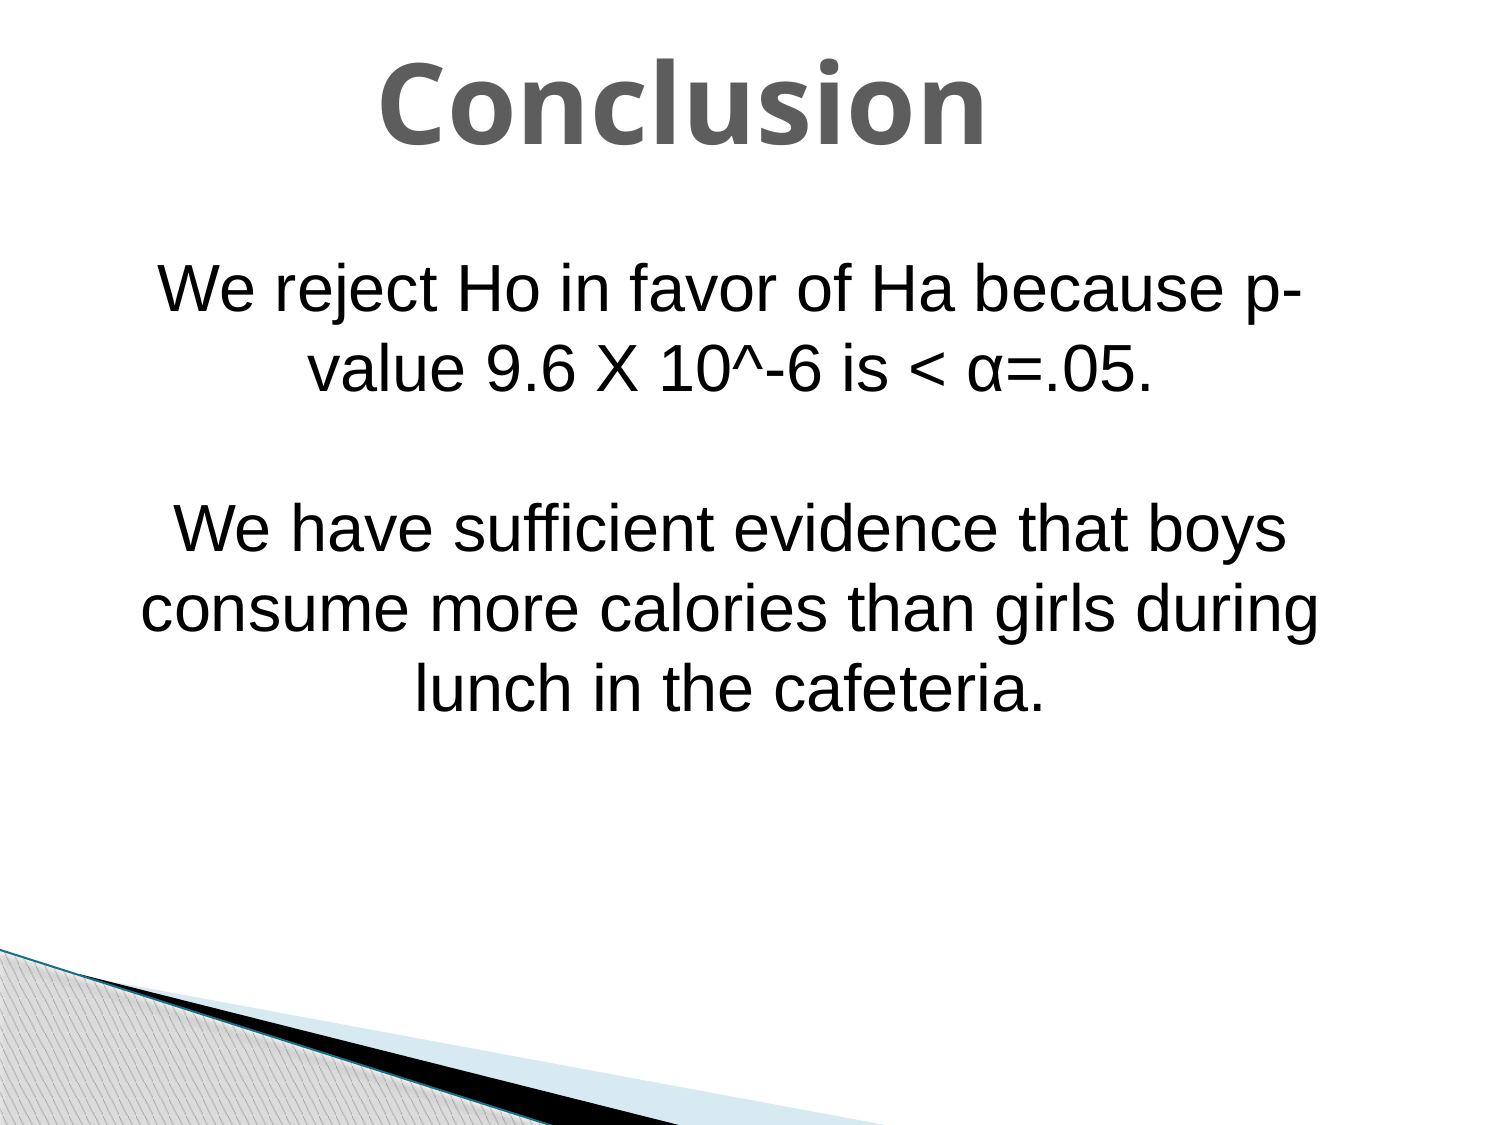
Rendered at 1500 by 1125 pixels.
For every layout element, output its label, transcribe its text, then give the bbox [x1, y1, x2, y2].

text_box We reject Ho in favor of Ha because p-value 9.6 X 10^-6 is < α=.05. We have sufficient evidence that boys consume more calories than girls during lunch in the cafeteria. [99, 237, 1363, 732]
text_box Conclusion [360, 24, 1007, 175]
